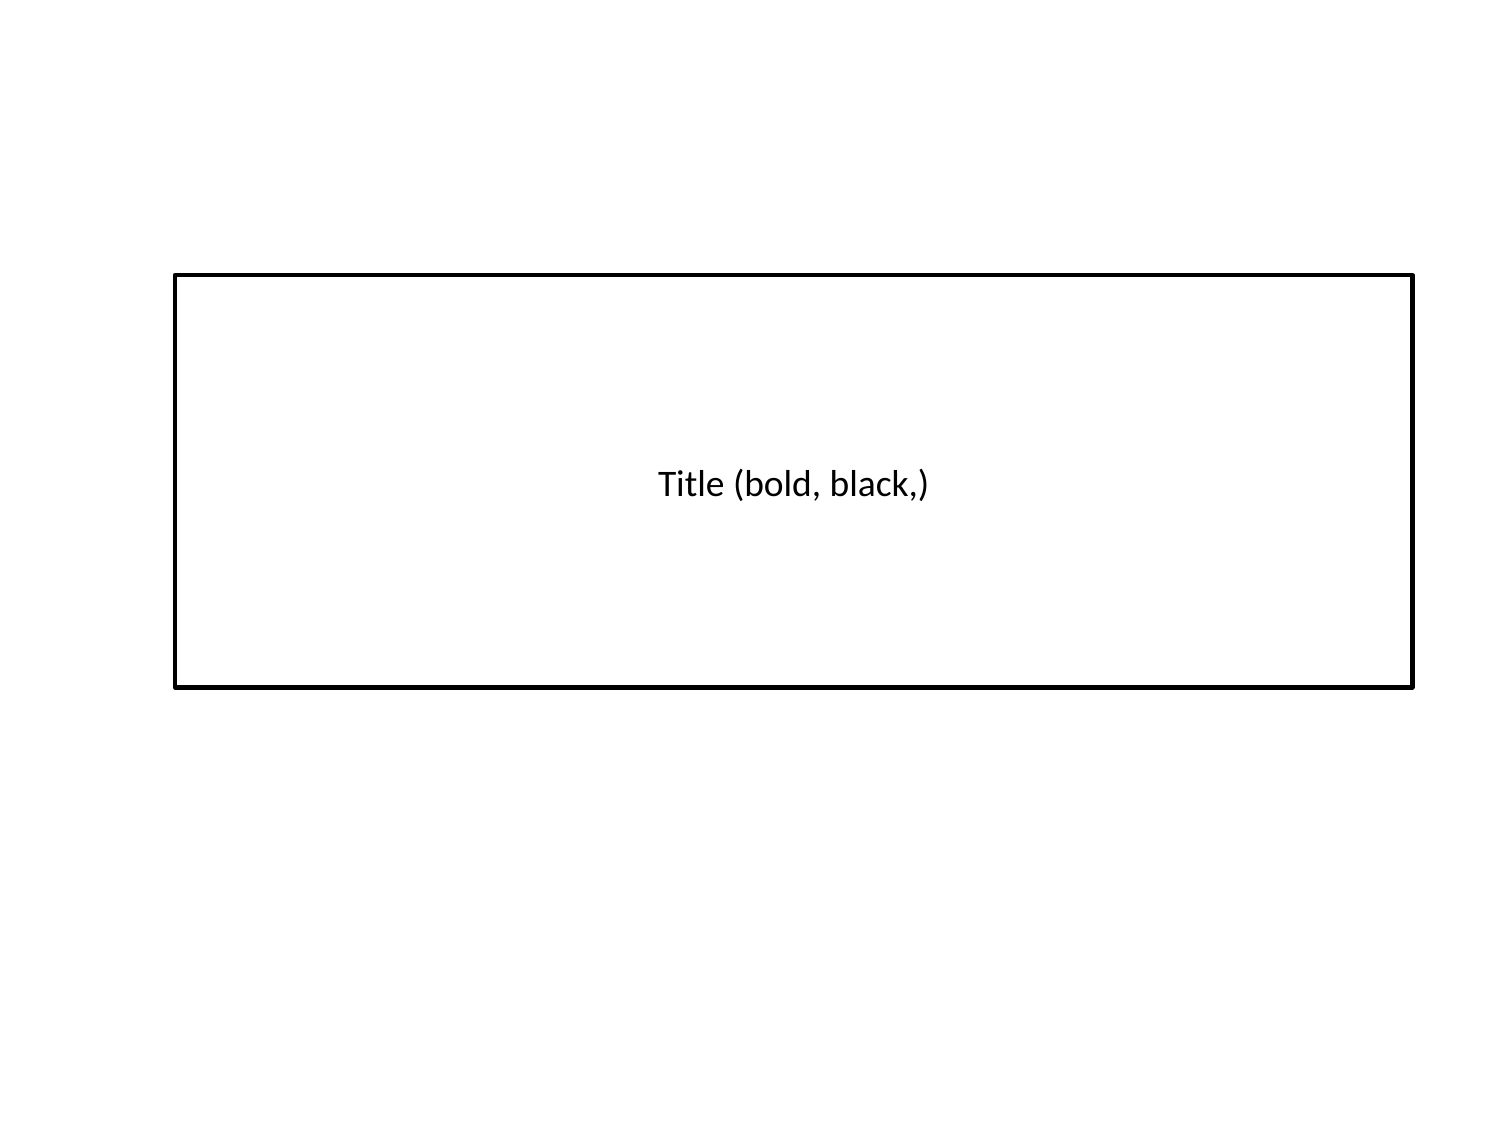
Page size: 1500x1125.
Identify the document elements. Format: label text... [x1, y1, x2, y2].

text_box Title (bold, black,) [173, 273, 1415, 690]
